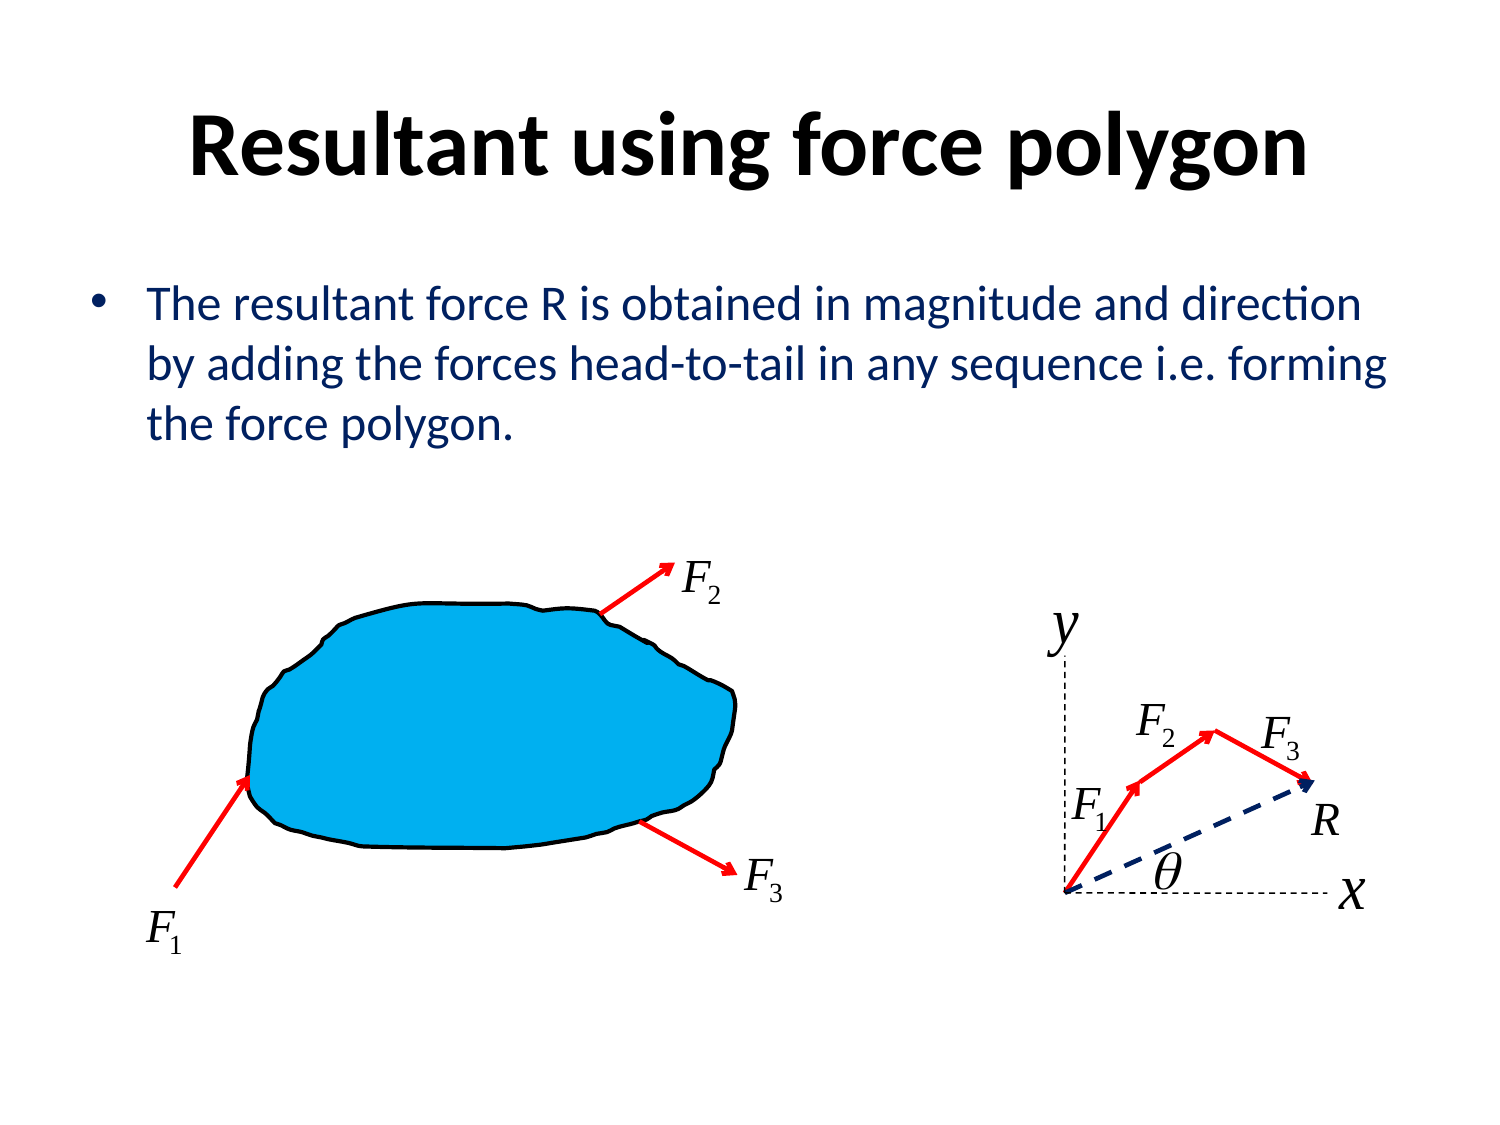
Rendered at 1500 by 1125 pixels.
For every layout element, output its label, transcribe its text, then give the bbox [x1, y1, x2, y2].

title Resultant using force polygon [75, 45, 1425, 233]
list The resultant force R is obtained in magnitude and direction by adding the forces head-to-tail in any sequence i.e. forming the force polygon. [75, 262, 1425, 1005]
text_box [137, 537, 792, 963]
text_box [1037, 599, 1378, 927]
